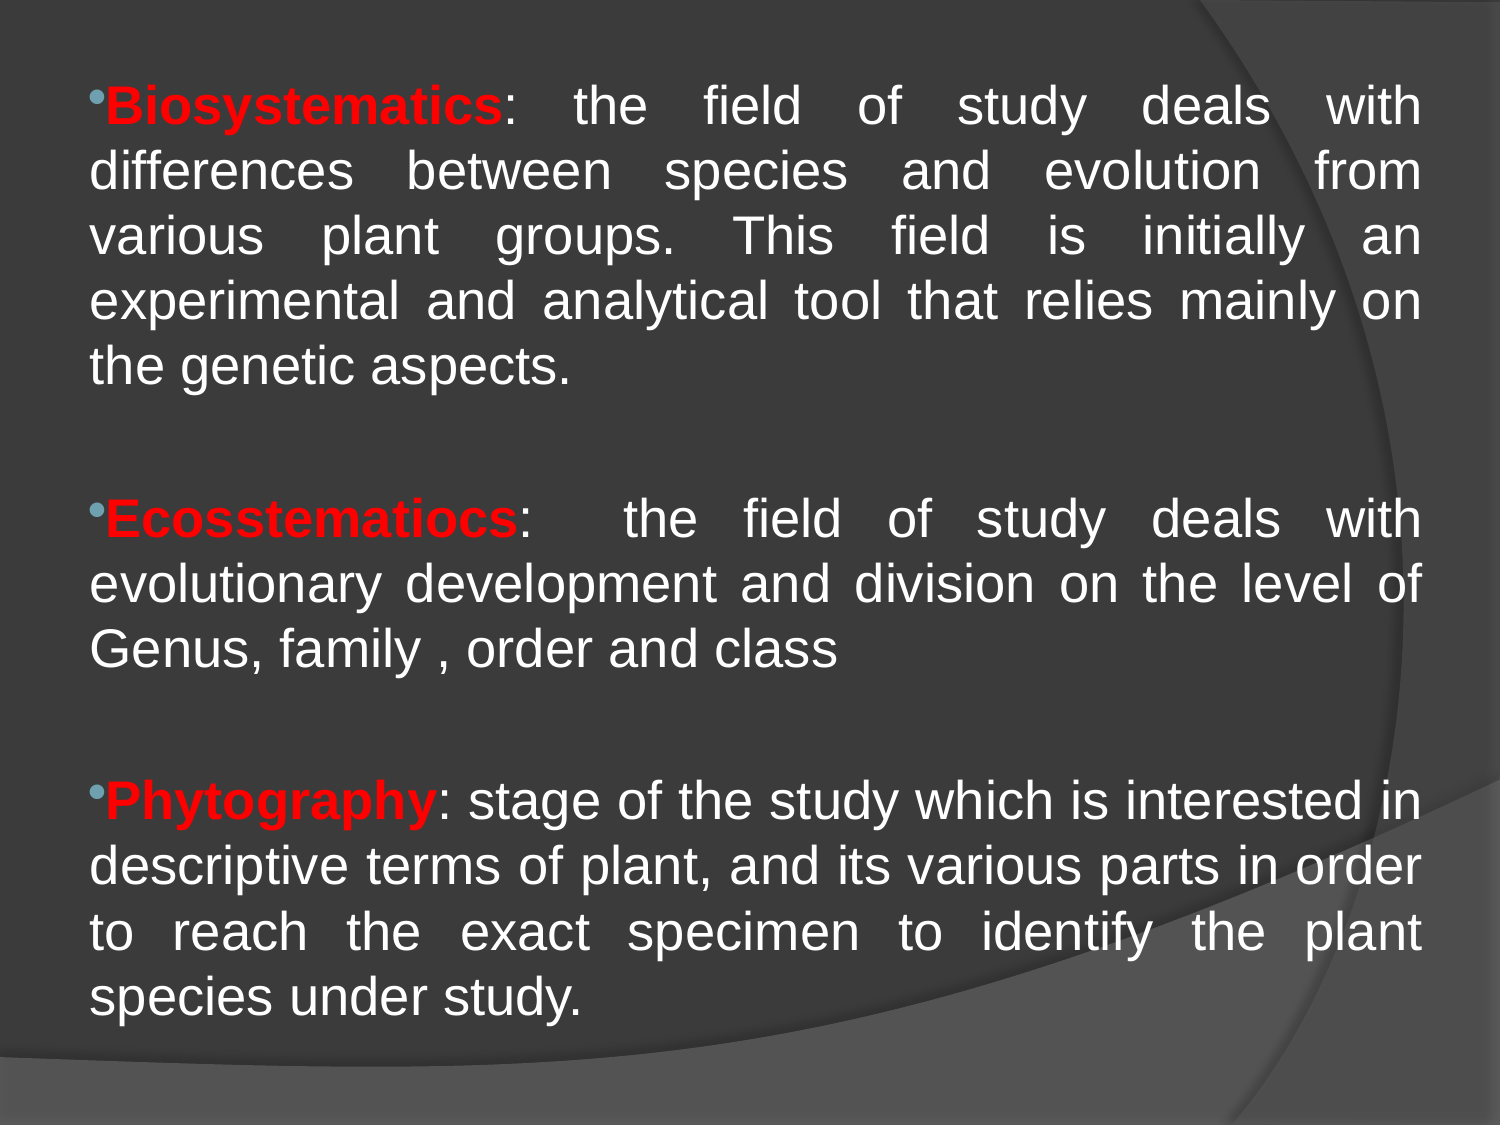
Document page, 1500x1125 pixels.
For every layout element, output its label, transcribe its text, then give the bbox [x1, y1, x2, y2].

list Biosystematics: the field of study deals with differences between species and evolution from various plant groups. This field is initially an experimental and analytical tool that relies mainly on the genetic aspects. Ecosstematiocs: the field of study deals with evolutionary development and division on the level of Genus, family , order and class Phytography: stage of the study which is interested in descriptive terms of plant, and its various parts in order to reach the exact specimen to identify the plant species under study. [75, 62, 1438, 1038]
